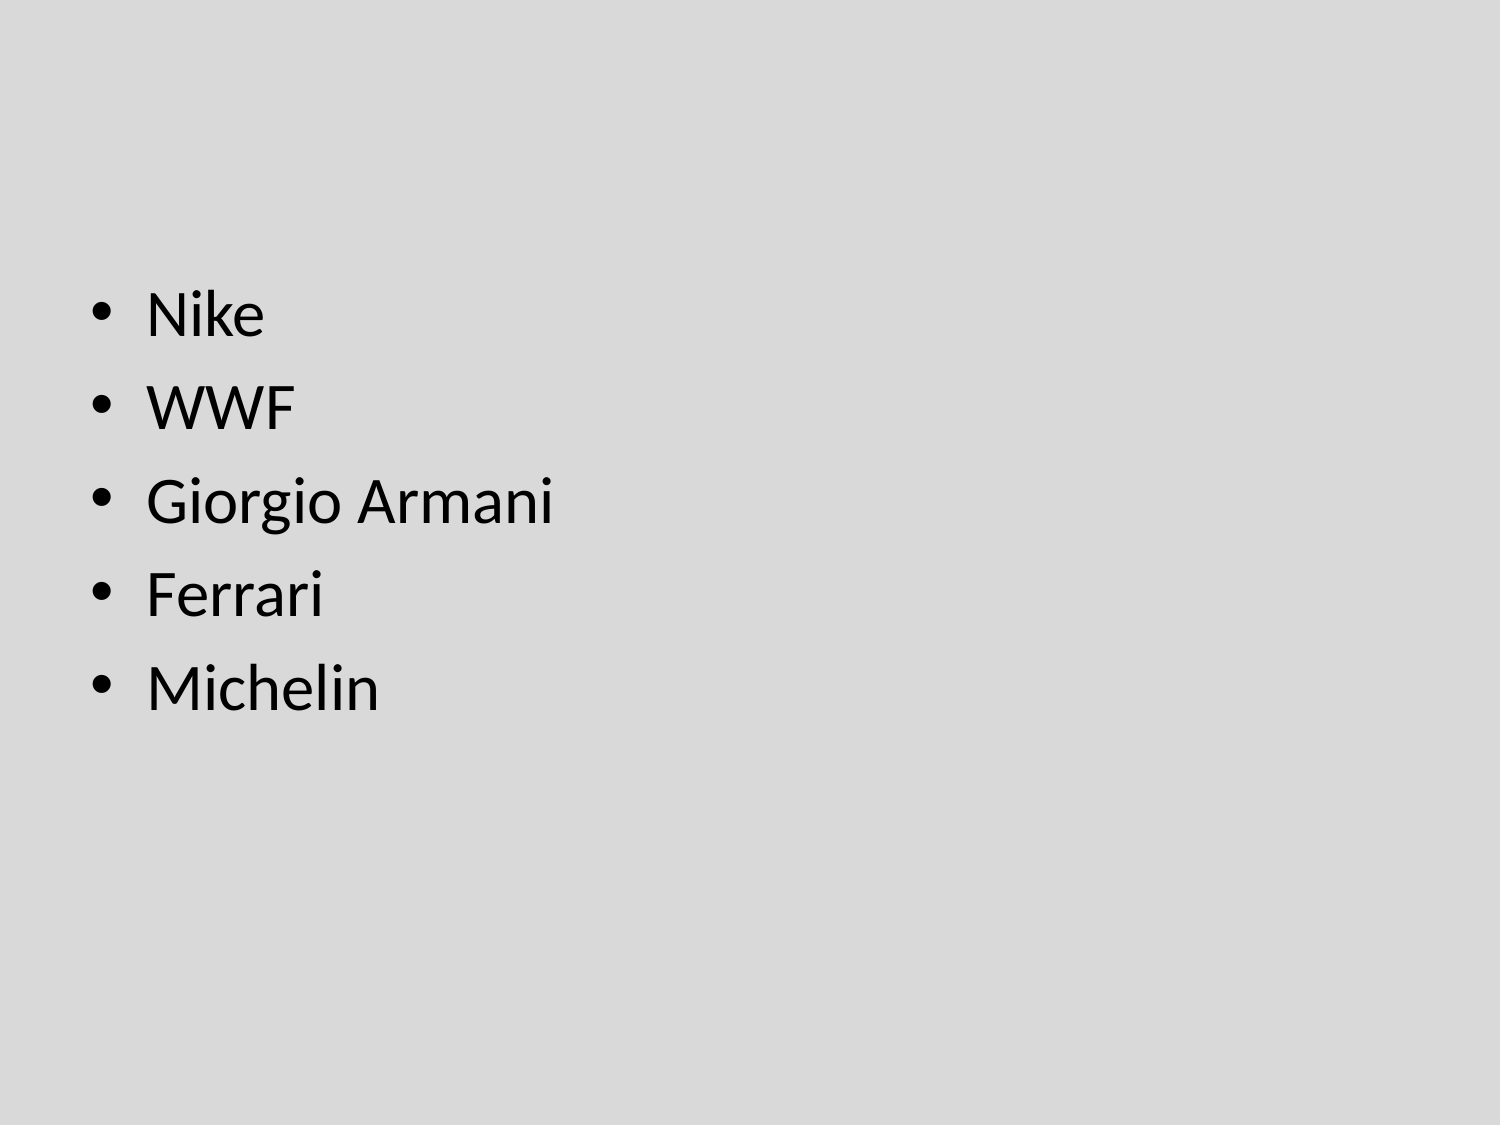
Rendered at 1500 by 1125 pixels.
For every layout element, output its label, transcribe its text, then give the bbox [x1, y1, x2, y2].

list Nike WWF Giorgio Armani Ferrari Michelin [75, 262, 1425, 1005]
